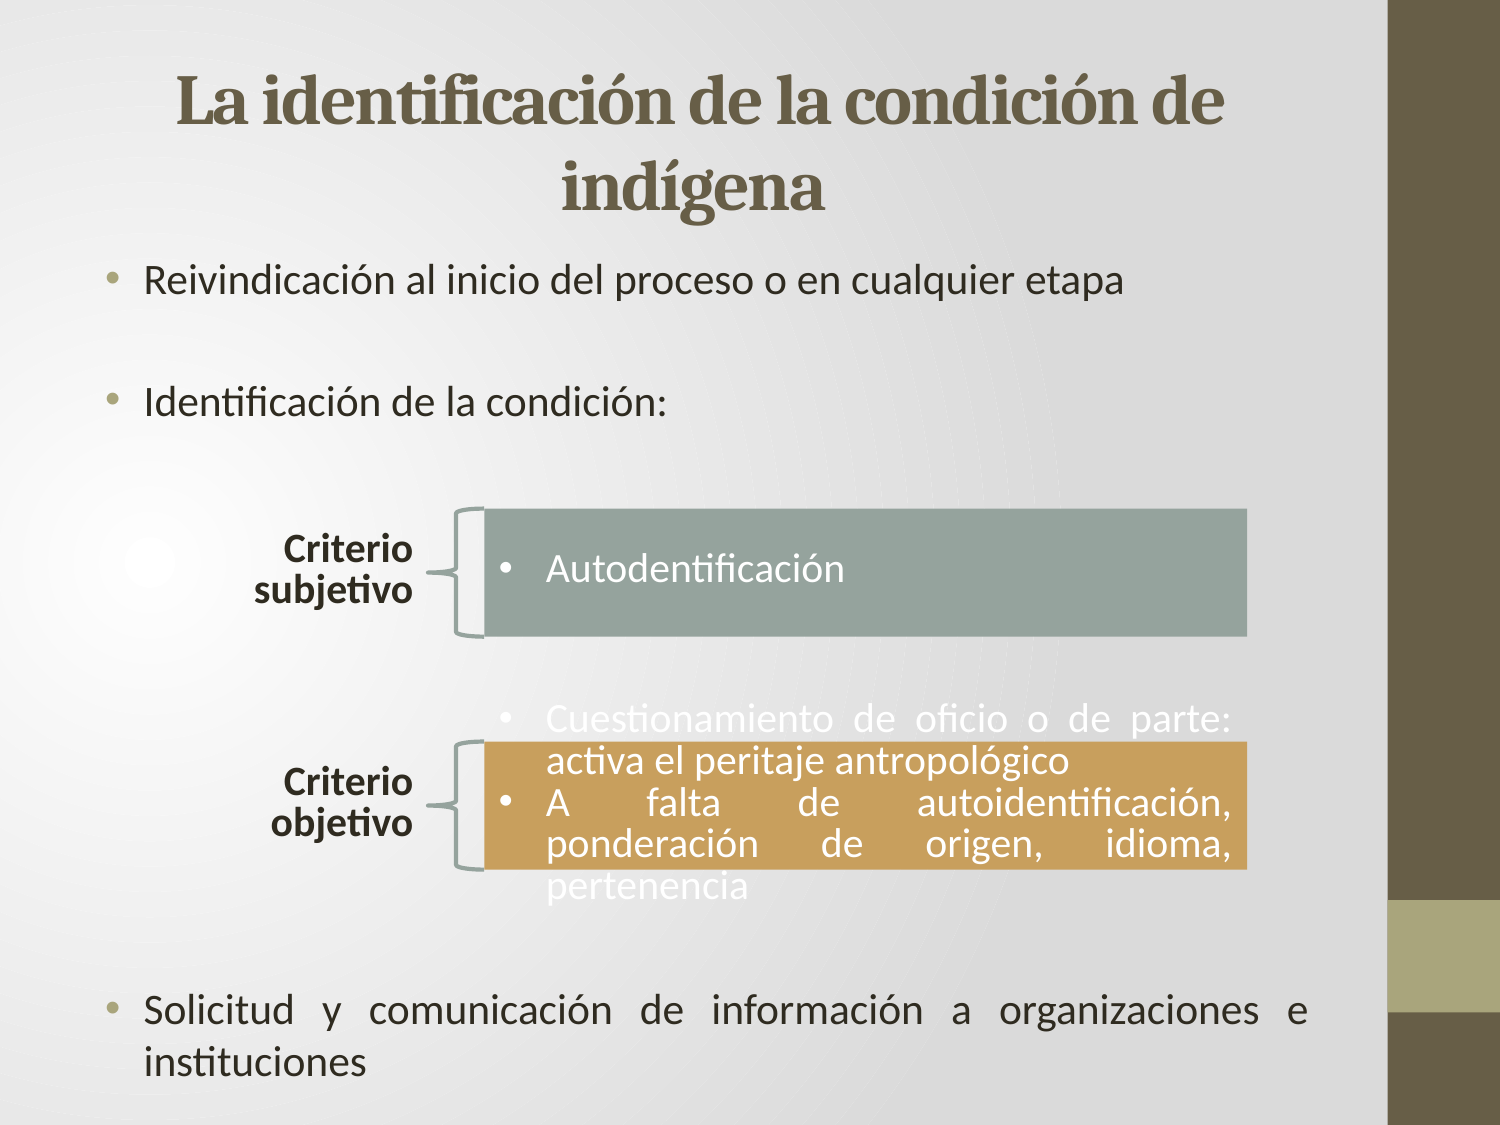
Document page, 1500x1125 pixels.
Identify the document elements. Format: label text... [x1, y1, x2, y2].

title La identificación de la condición de indígena [75, 45, 1325, 233]
list Reivindicación al inicio del proceso o en cualquier etapa Identificación de la condición: Solicitud y comunicación de información a organizaciones e instituciones [75, 243, 1325, 1094]
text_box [146, 455, 1271, 923]
